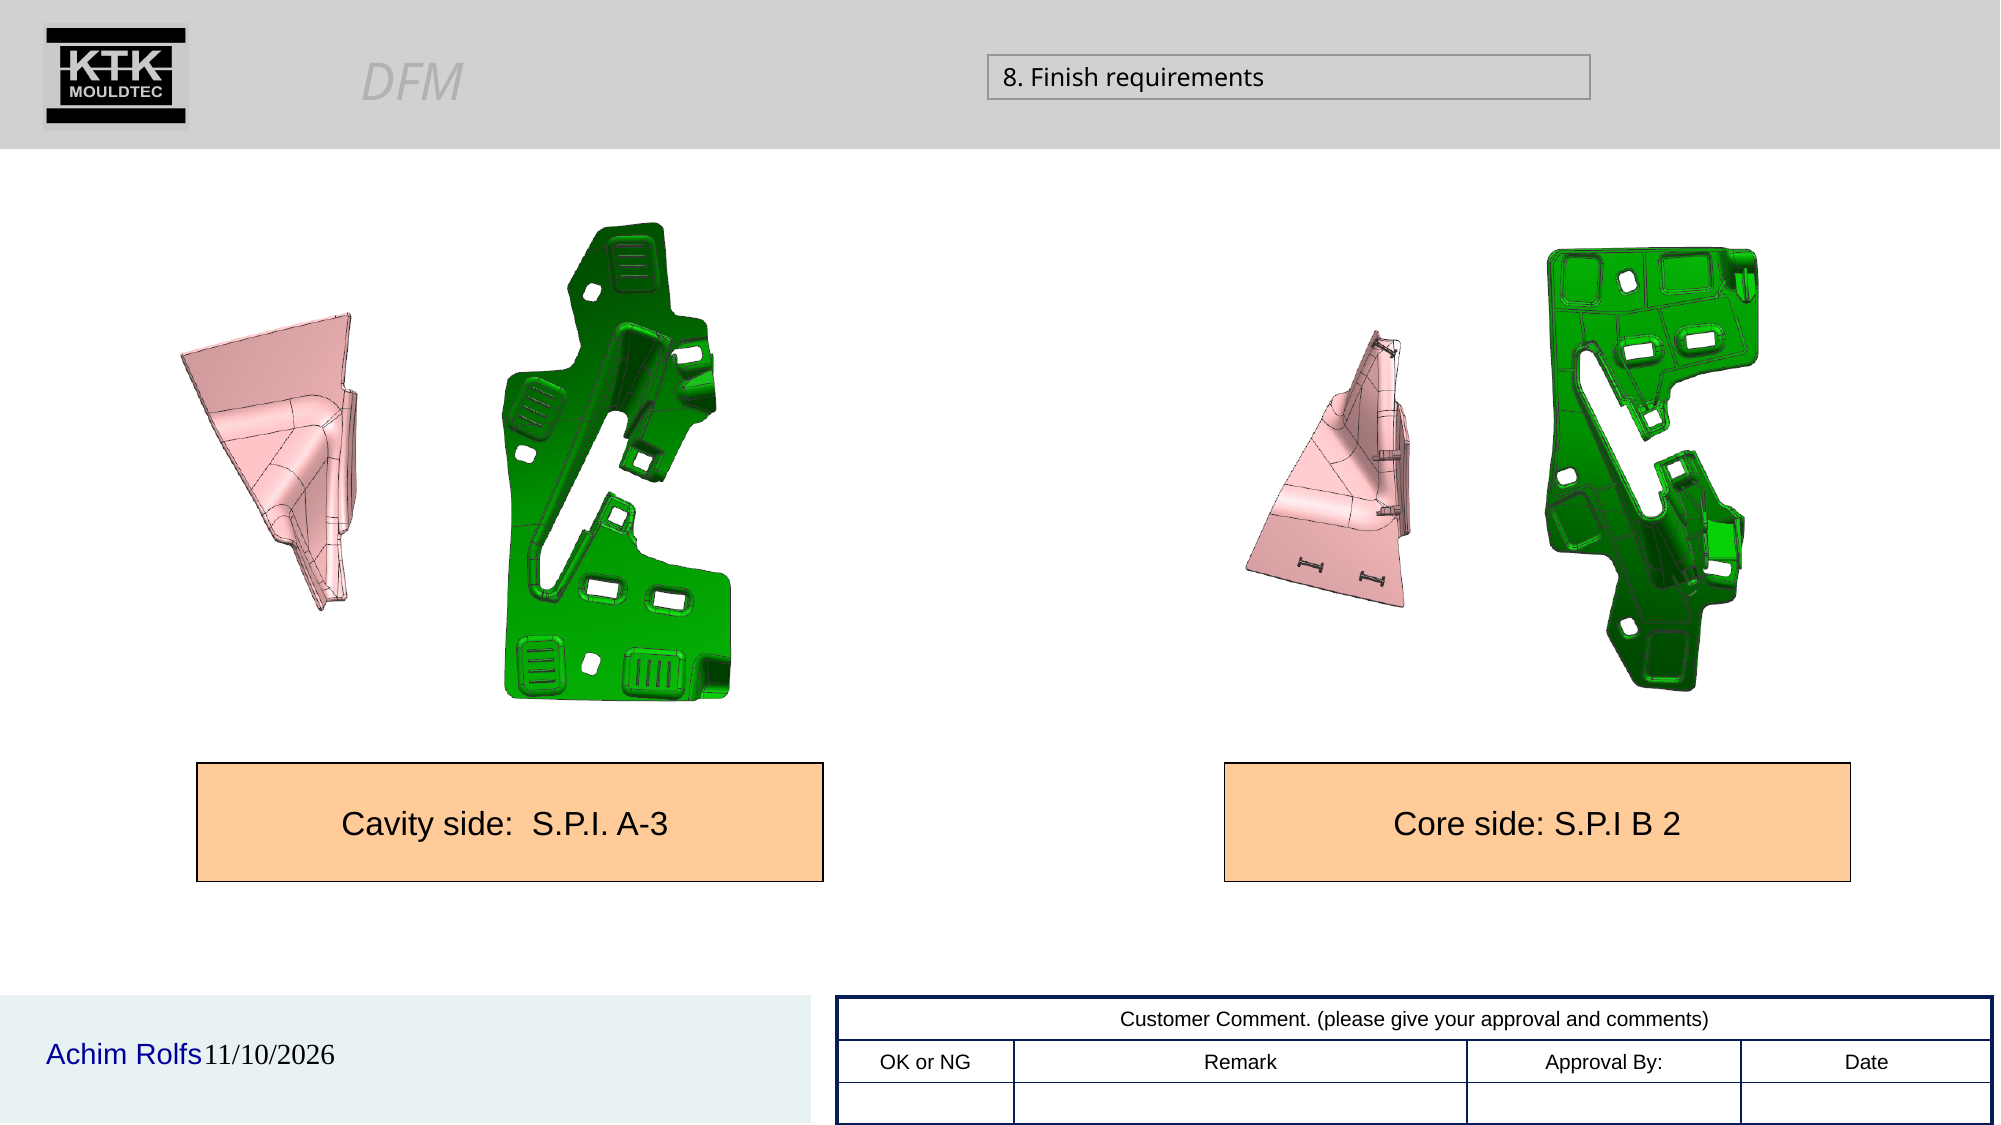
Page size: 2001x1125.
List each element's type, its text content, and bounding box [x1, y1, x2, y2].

picture [149, 178, 763, 743]
picture [1235, 212, 1783, 709]
slide_number [188, 1027, 433, 1106]
text_box Core side: S.P.I B 2 [1224, 763, 1851, 882]
text_box 8. Finish requirements [988, 54, 1591, 100]
text_box Cavity side: S.P.I. A-3 [196, 763, 823, 882]
